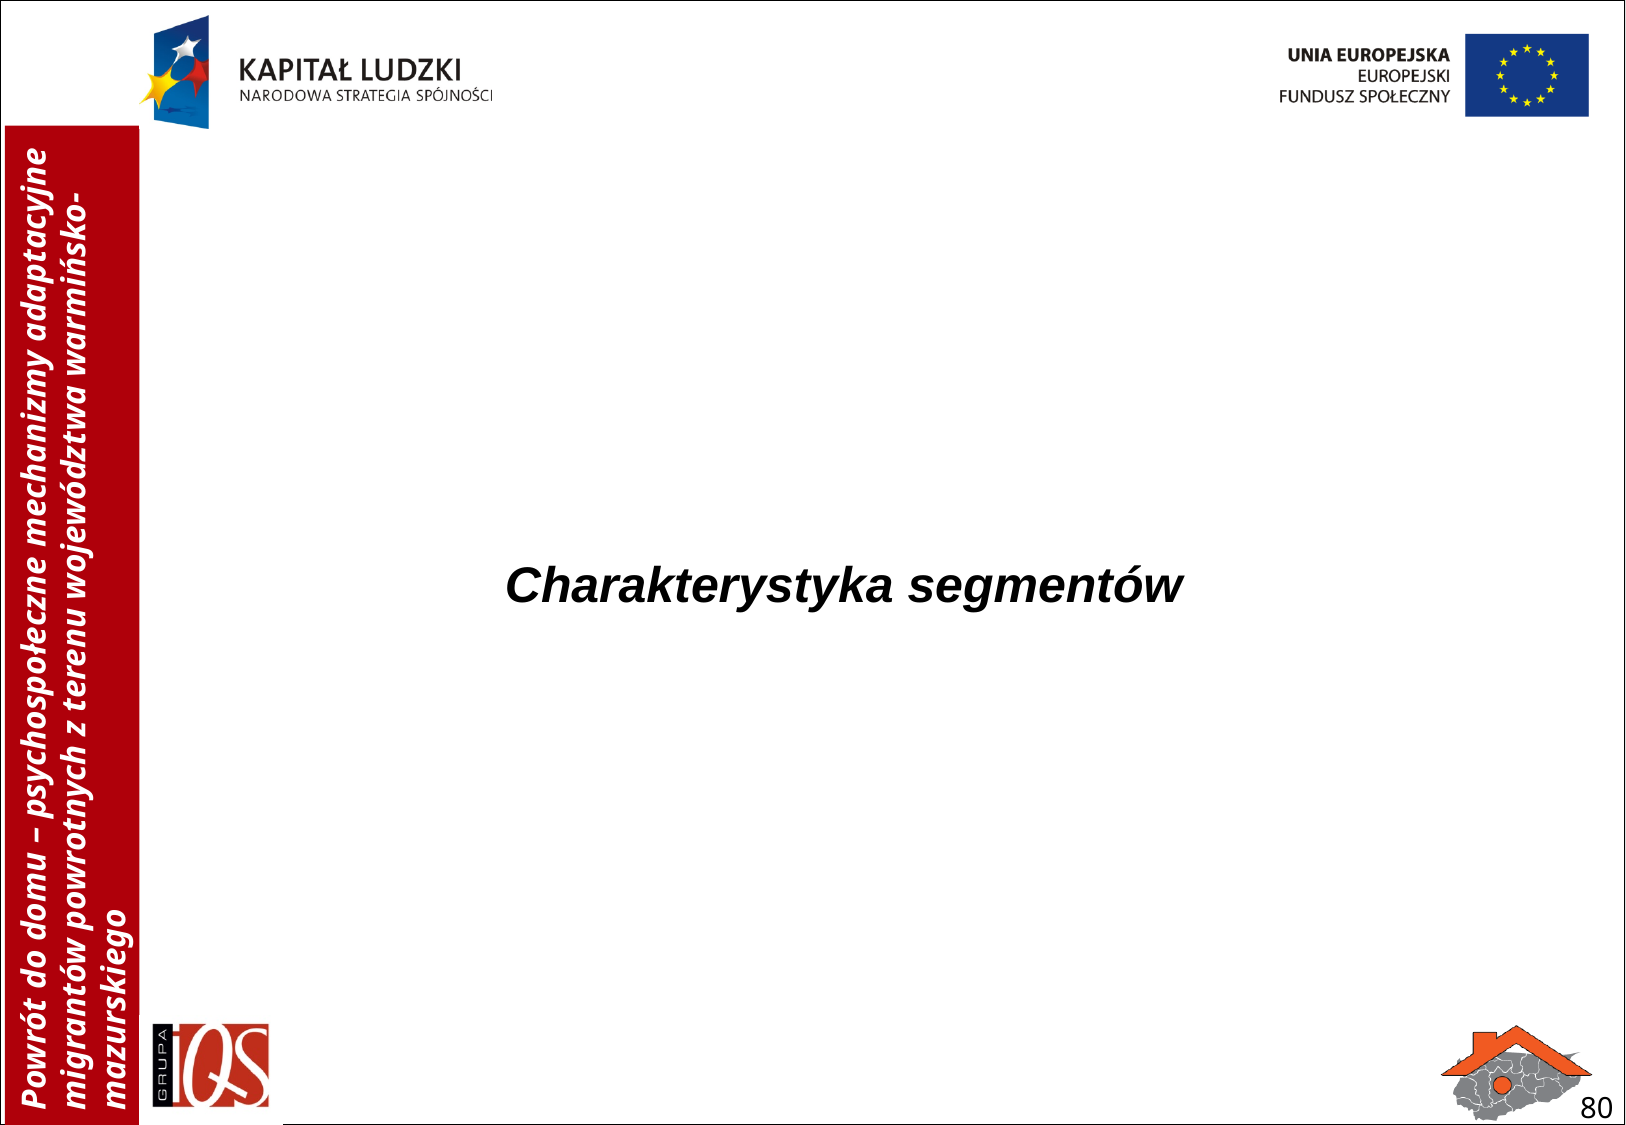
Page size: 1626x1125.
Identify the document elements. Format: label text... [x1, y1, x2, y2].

picture [1515, 1023, 1594, 1082]
picture [139, 15, 492, 129]
list Charakterystyka segmentów [226, 545, 1515, 1125]
slide_number 80 [1515, 1082, 1625, 1125]
picture [1250, 7, 1617, 143]
picture [139, 1015, 226, 1125]
